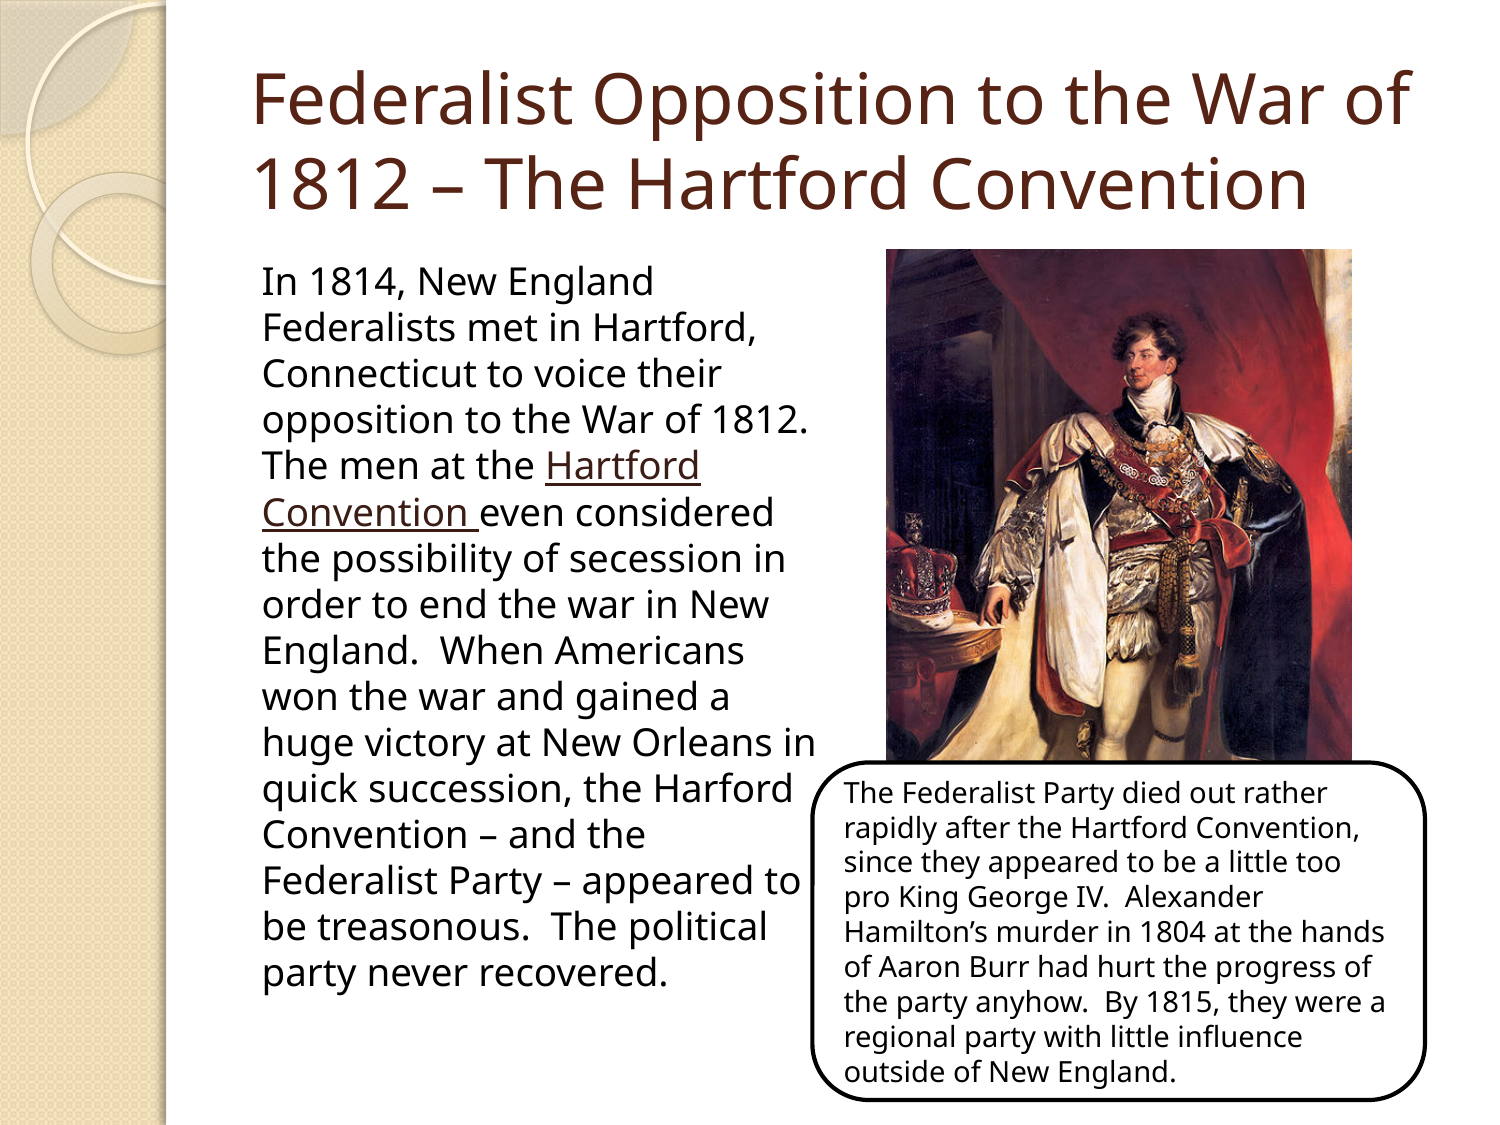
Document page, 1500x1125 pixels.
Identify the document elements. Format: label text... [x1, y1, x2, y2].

title Federalist Opposition to the War of 1812 – The Hartford Convention [235, 45, 1466, 233]
list In 1814, New England Federalists met in Hartford, Connecticut to voice their opposition to the War of 1812. The men at the Hartford Convention even considered the possibility of secession in order to end the war in New England. When Americans won the war and gained a huge victory at New Orleans in quick succession, the Harford Convention – and the Federalist Party – appeared to be treasonous. The political party never recovered. [235, 249, 836, 1015]
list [885, 249, 1352, 892]
text_box The Federalist Party died out rather rapidly after the Hartford Convention, since they appeared to be a little too pro King George IV. Alexander Hamilton’s murder in 1804 at the hands of Aaron Burr had hurt the progress of the party anyhow. By 1815, they were a regional party with little influence outside of New England. [810, 760, 1428, 1103]
